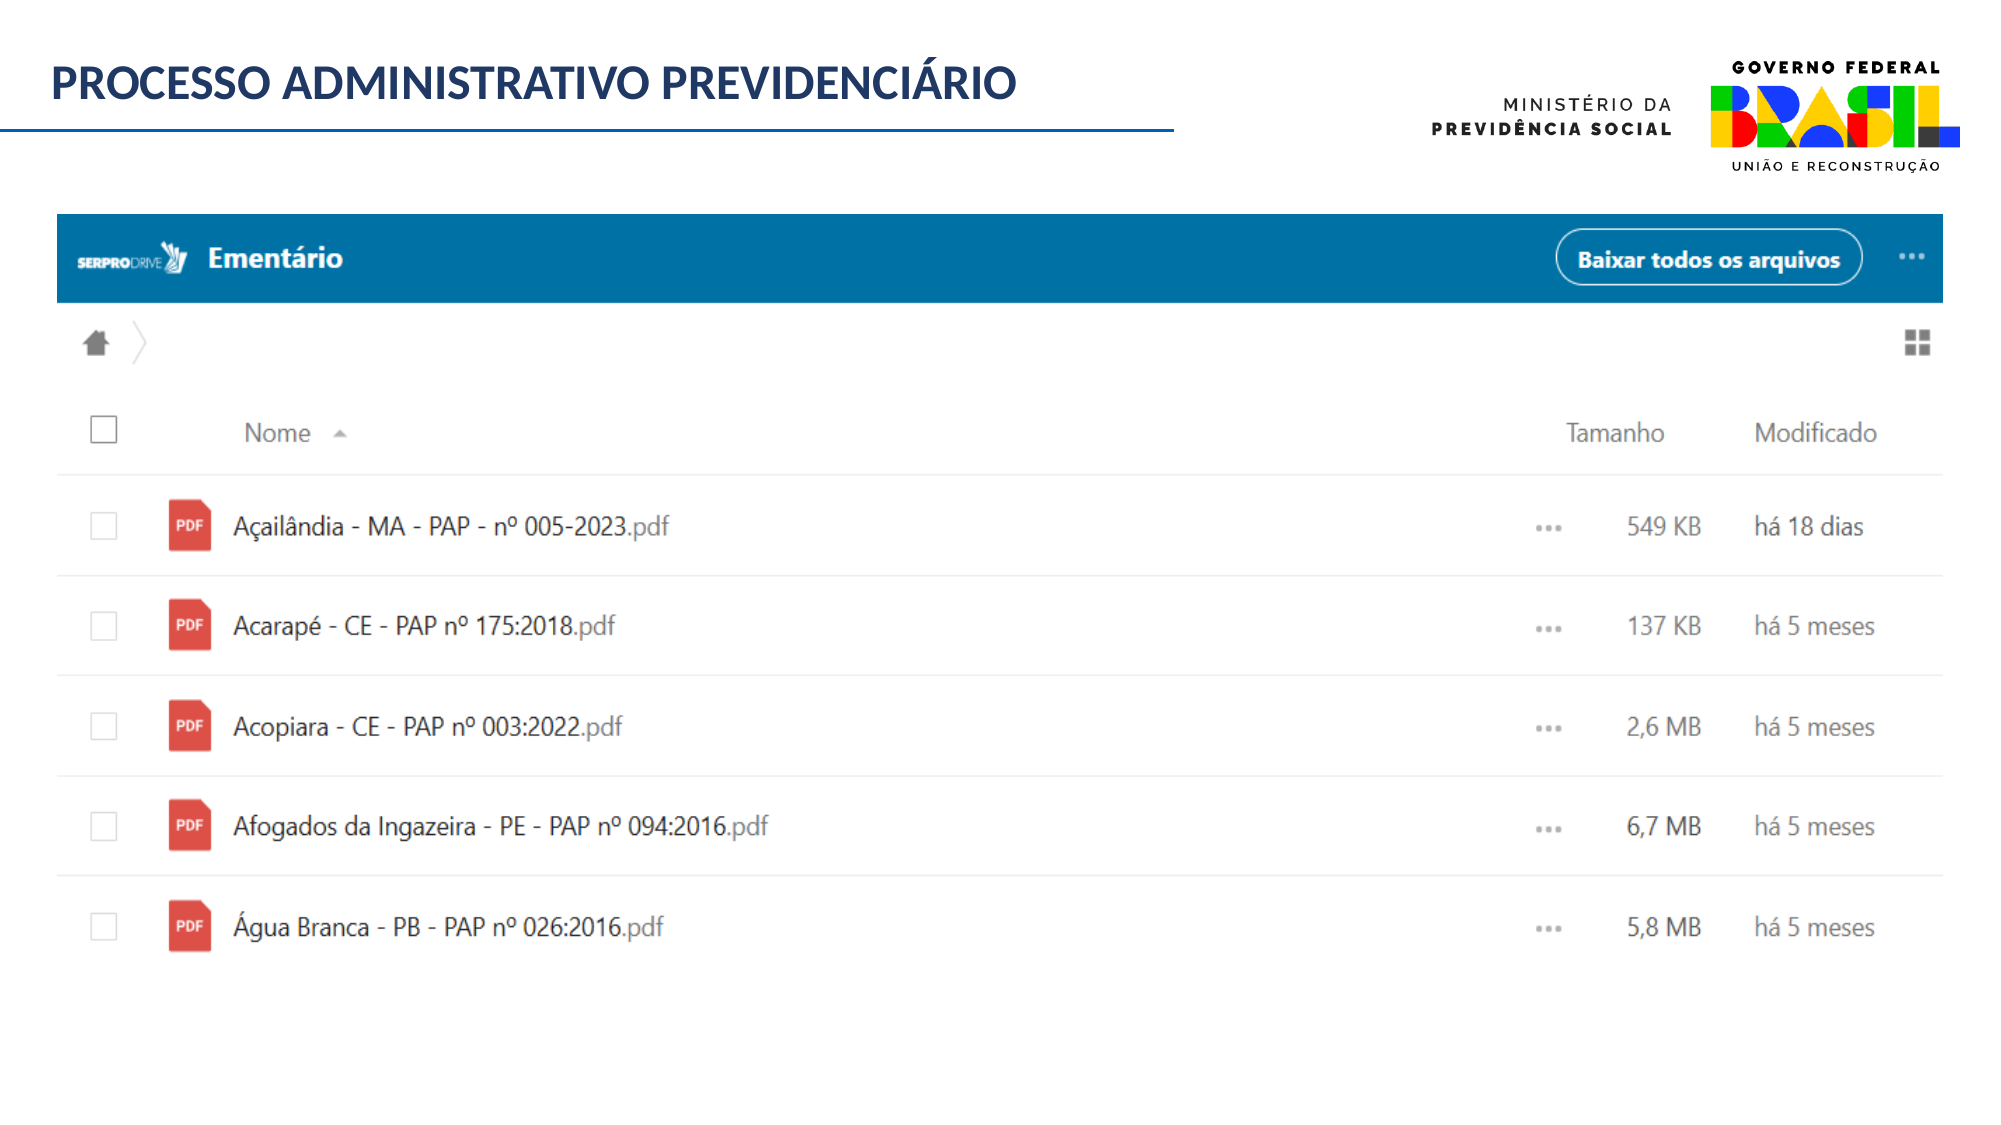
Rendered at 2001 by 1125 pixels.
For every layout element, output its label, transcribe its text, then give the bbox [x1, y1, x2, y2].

picture [327, 254, 342, 268]
picture [1720, 257, 1742, 268]
picture [161, 242, 187, 273]
picture [1562, 274, 1851, 285]
picture [1858, 260, 1862, 272]
picture [1580, 252, 1604, 268]
picture [57, 303, 1943, 970]
picture [282, 249, 324, 268]
picture [1748, 257, 1840, 273]
picture [78, 258, 132, 269]
picture [1858, 242, 1862, 254]
text_box Processo administrativo previdenciário [36, 19, 1261, 131]
picture [132, 258, 161, 268]
picture [1431, 61, 1960, 173]
picture [1562, 232, 1571, 240]
picture [1613, 257, 1645, 268]
picture [225, 254, 279, 268]
picture [209, 248, 222, 268]
picture [1652, 251, 1712, 268]
